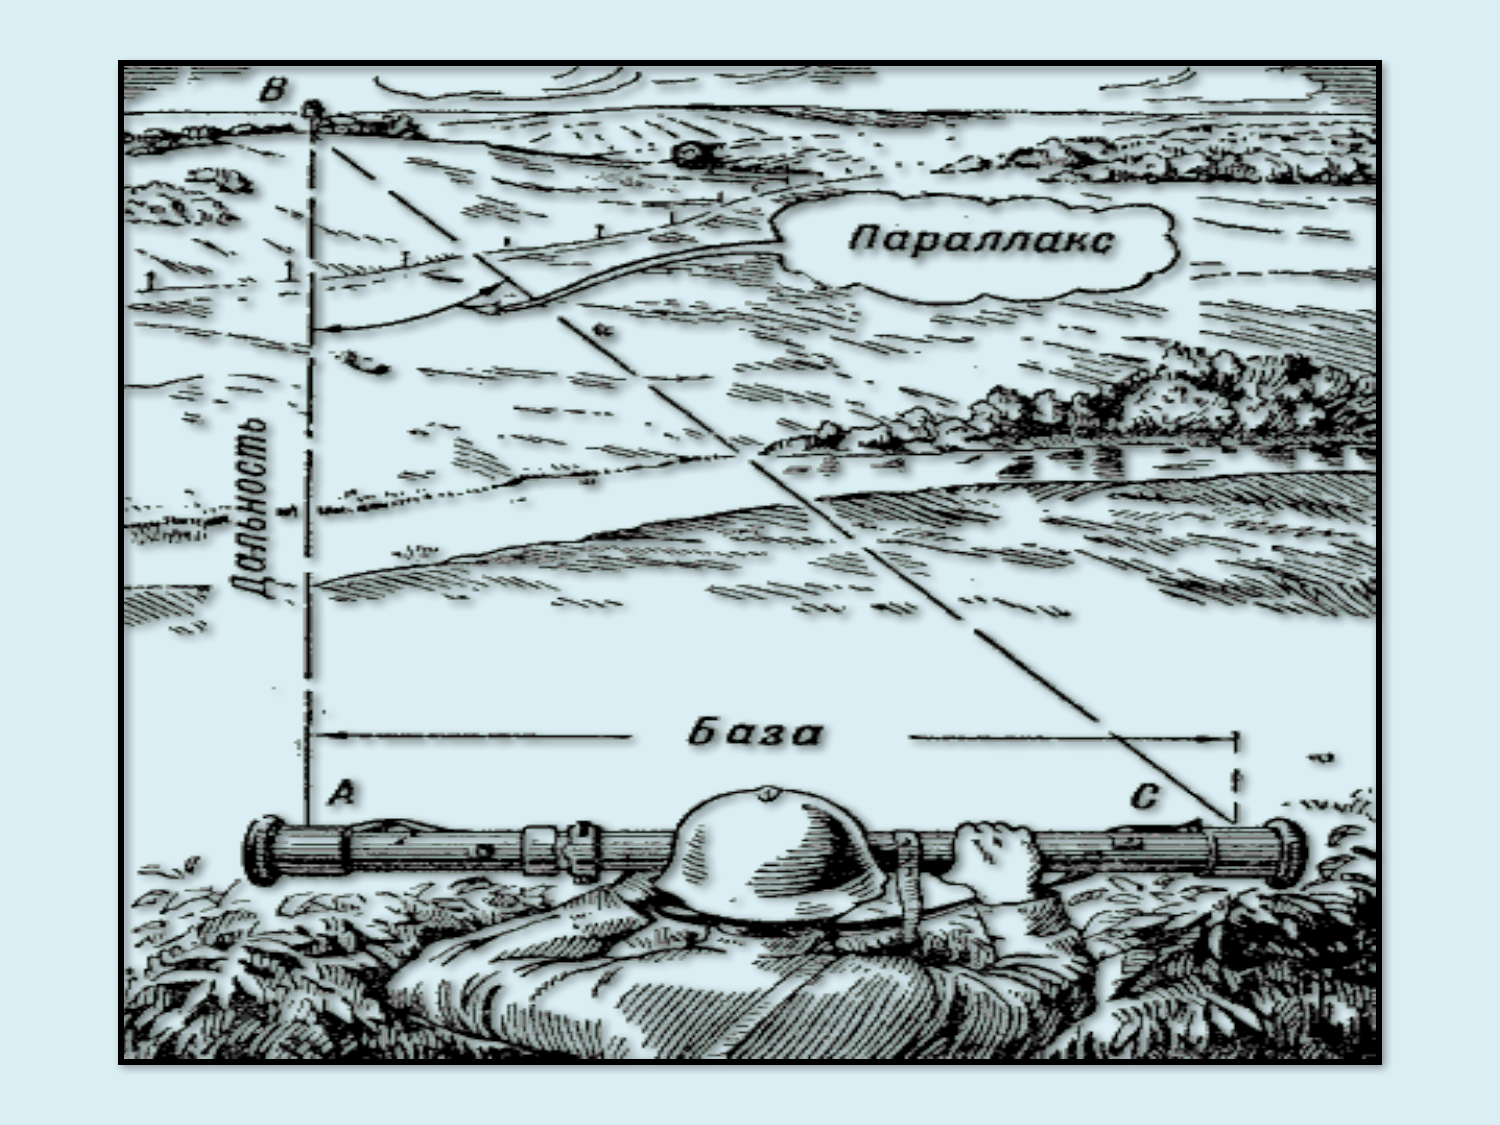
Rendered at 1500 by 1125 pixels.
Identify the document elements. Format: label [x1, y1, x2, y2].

picture [123, 66, 1377, 1059]
